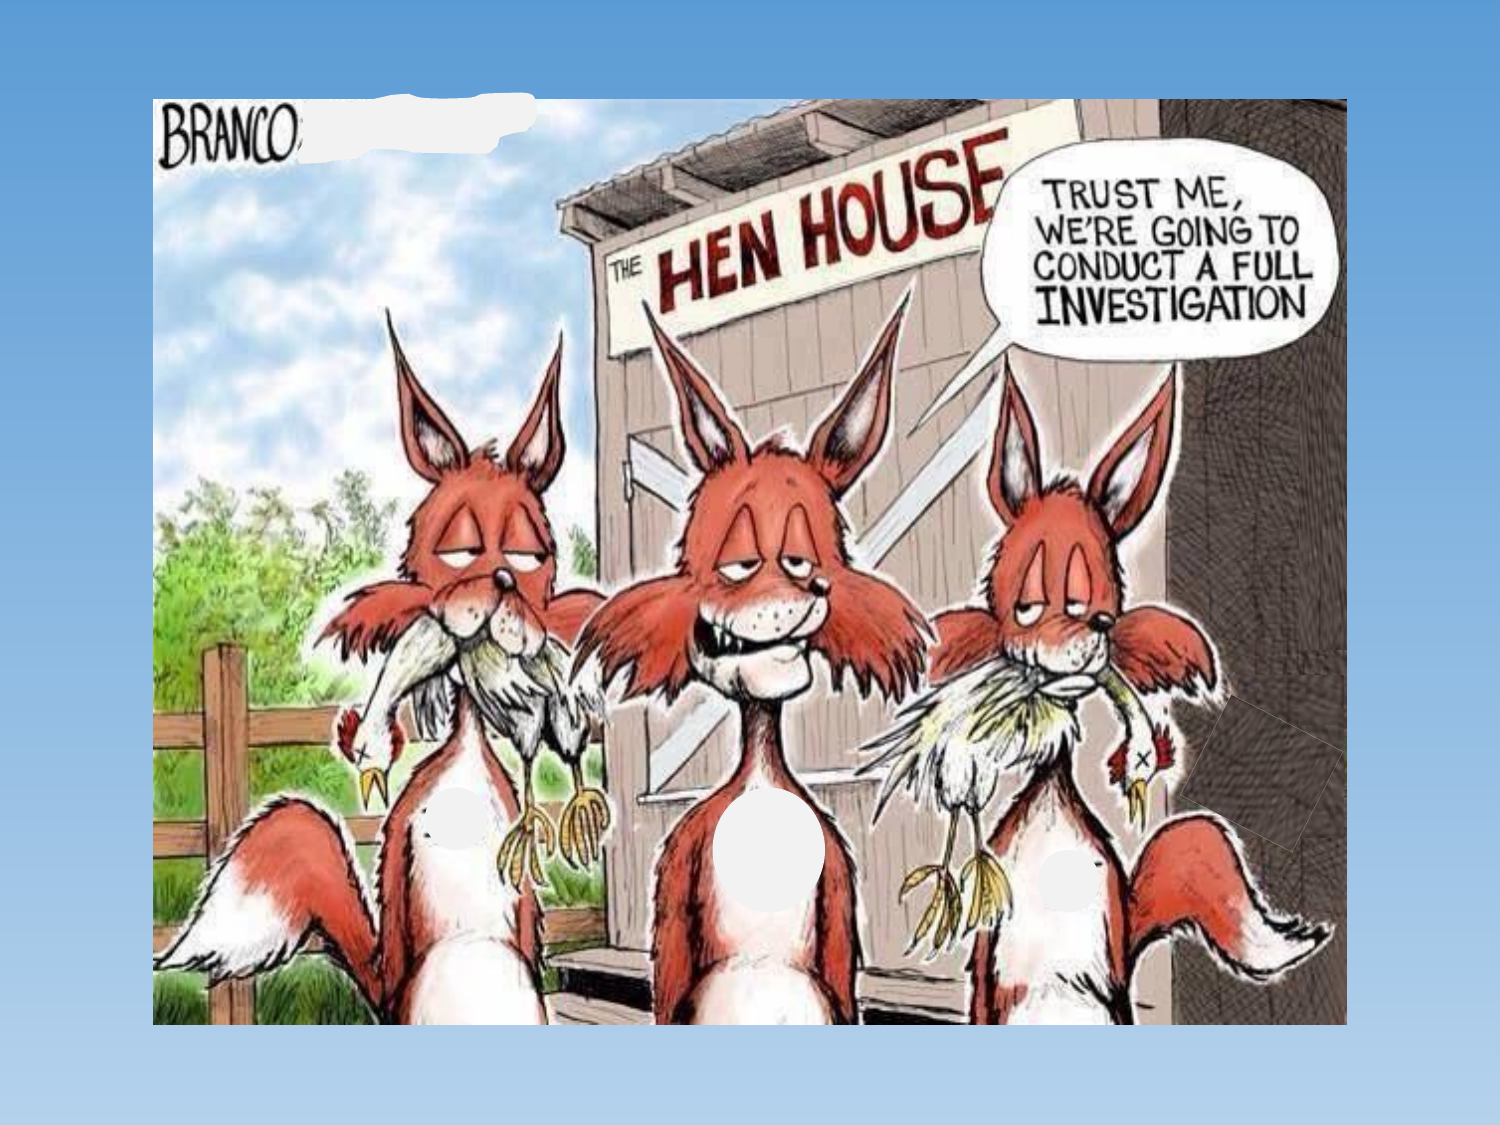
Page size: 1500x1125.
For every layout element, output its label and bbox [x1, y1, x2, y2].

picture [153, 99, 1347, 1025]
text_box [370, 91, 537, 99]
